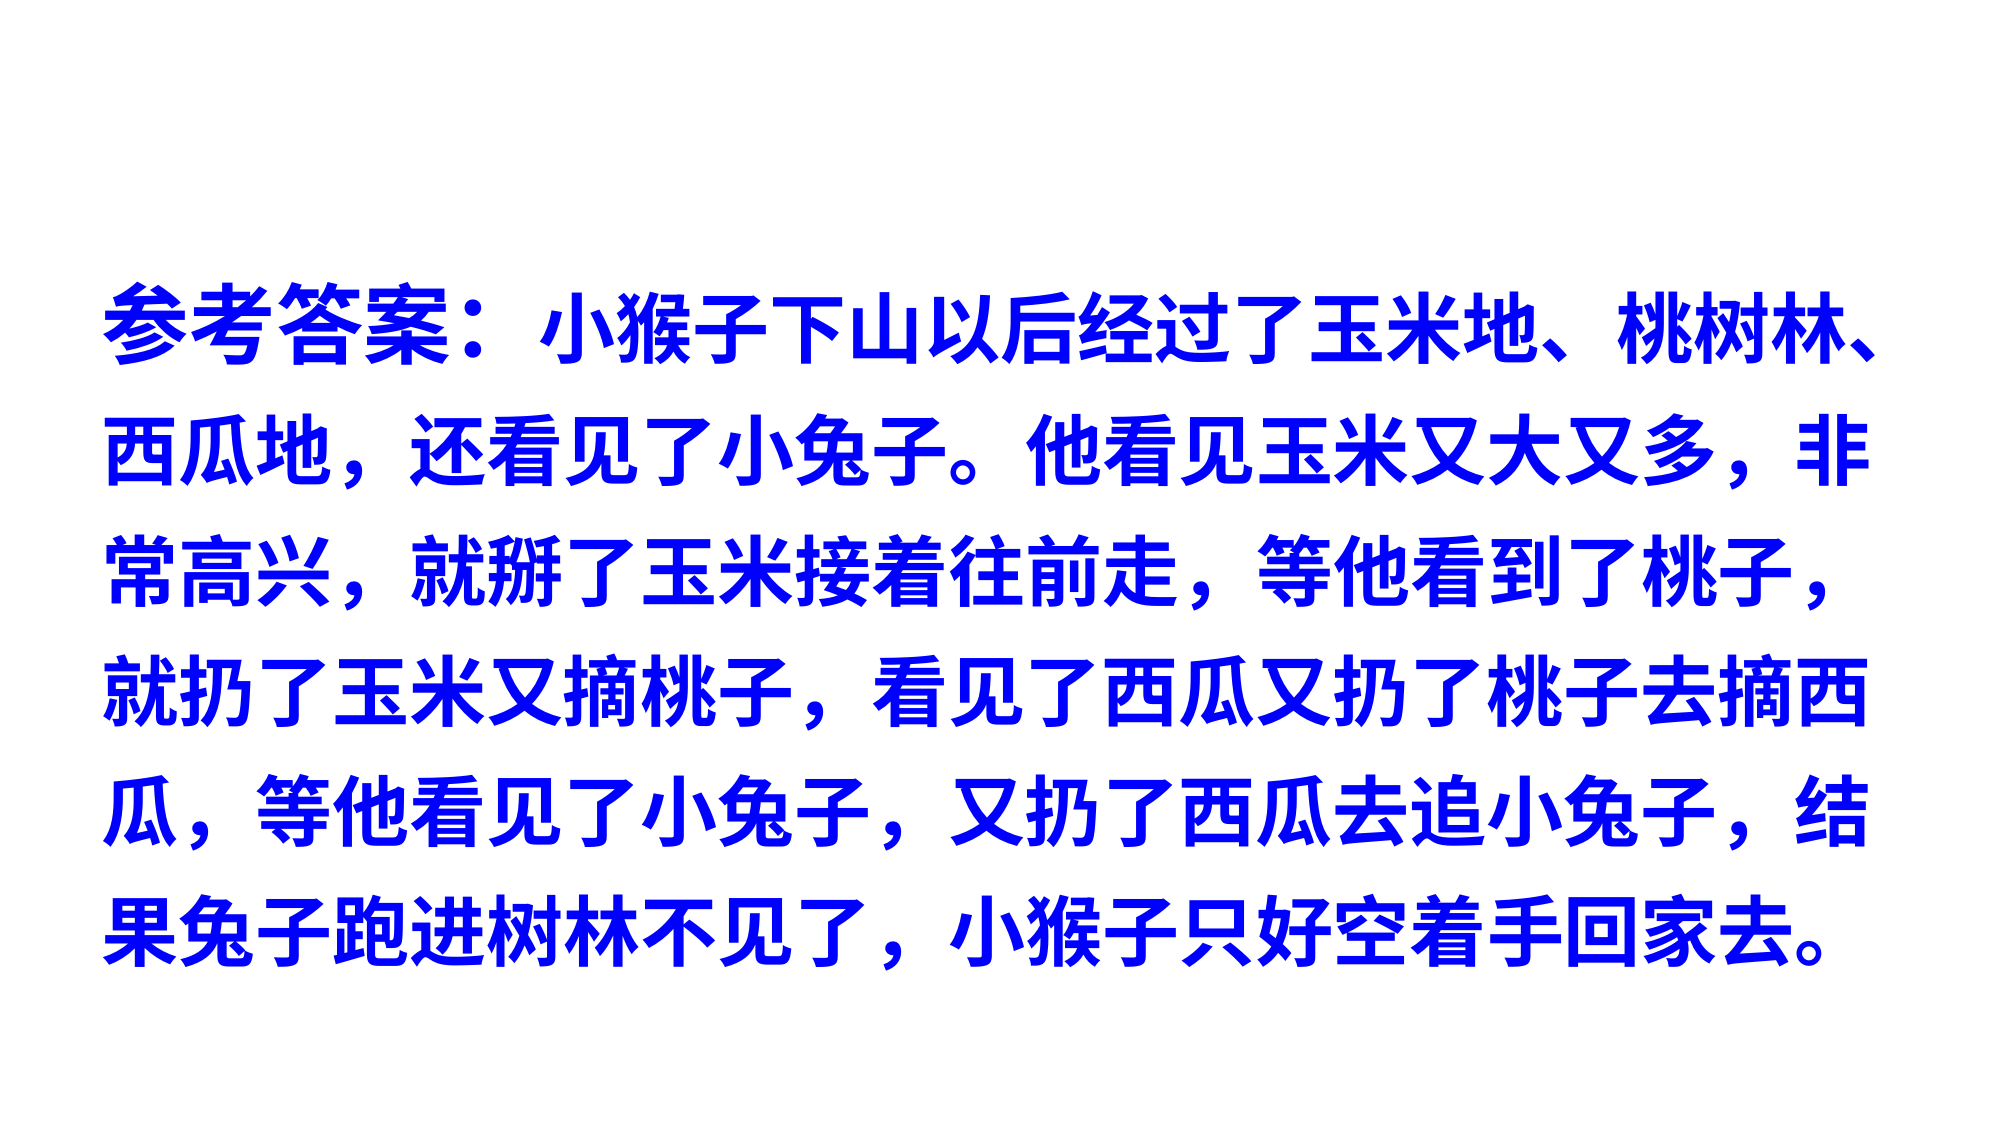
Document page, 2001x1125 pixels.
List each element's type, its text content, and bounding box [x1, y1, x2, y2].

text_box 参考答案：小猴子下山以后经过了玉米地、桃树林、西瓜地，还看见了小兔子。他看见玉米又大又多，非常高兴，就掰了玉米接着往前走，等他看到了桃子，就扔了玉米又摘桃子，看见了西瓜又扔了桃子去摘西瓜，等他看见了小兔子，又扔了西瓜去追小兔子，结果兔子跑进树林不见了，小猴子只好空着手回家去。 [86, 231, 1945, 984]
